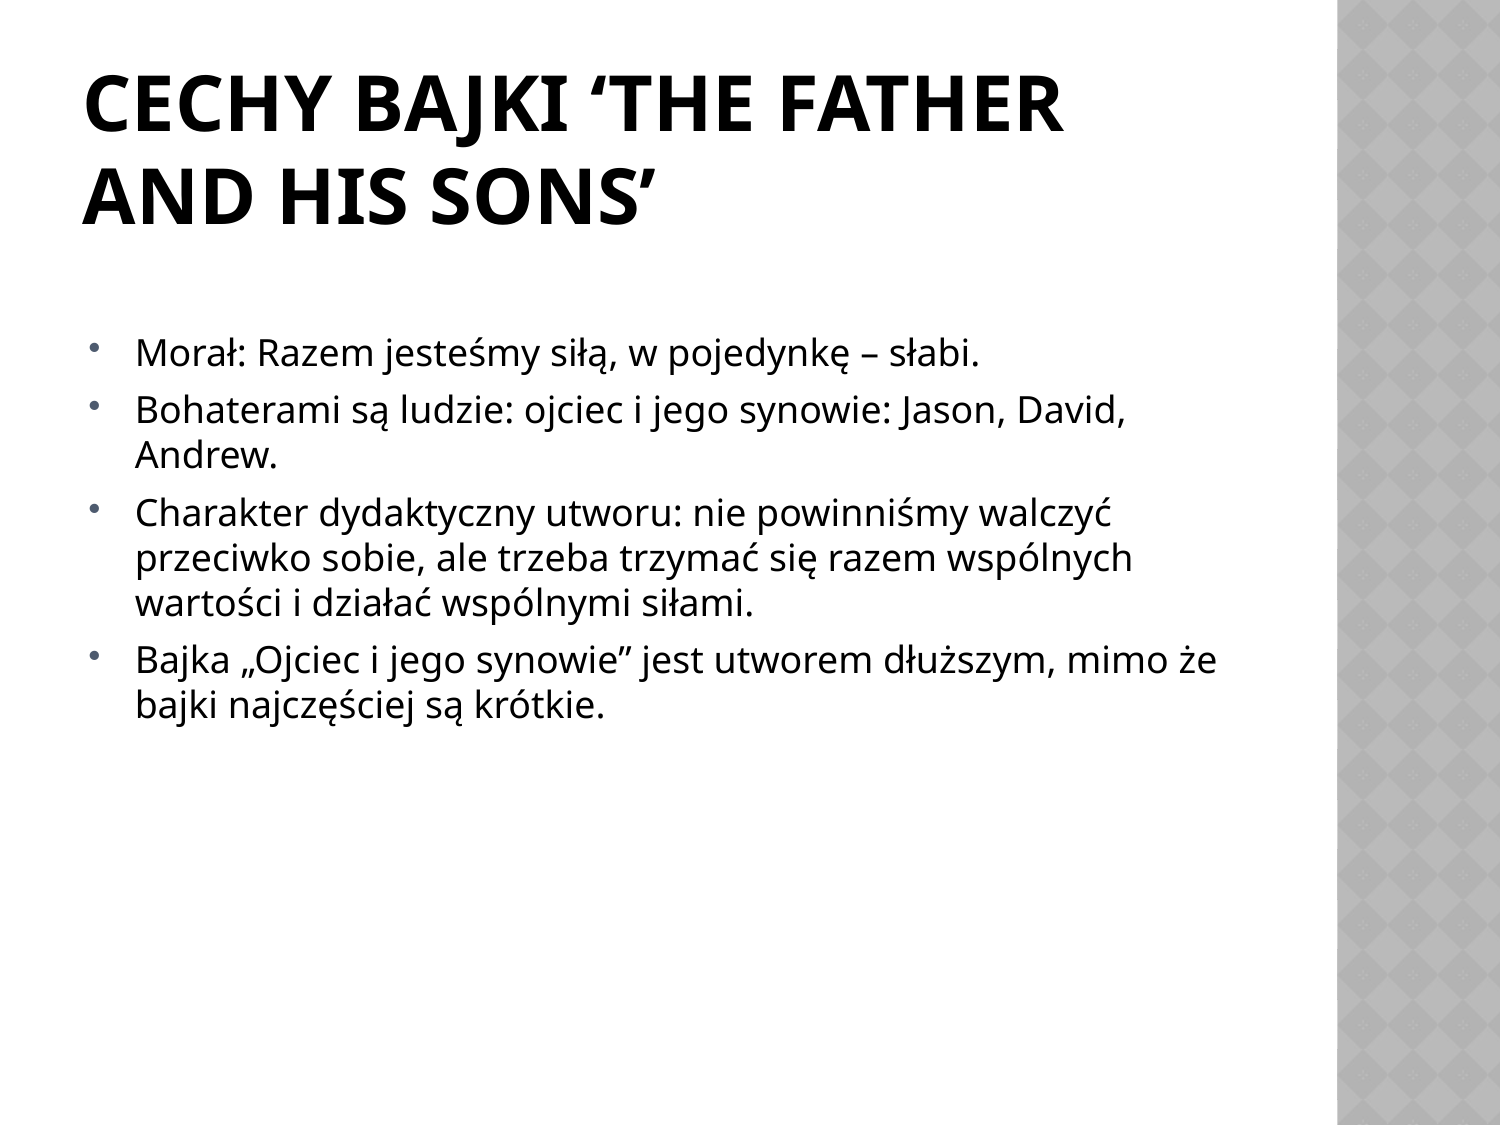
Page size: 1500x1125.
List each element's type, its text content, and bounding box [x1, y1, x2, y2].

title Cechy bajki ‘The father and his sons’ [75, 52, 1263, 240]
list Morał: Razem jesteśmy siłą, w pojedynkę – słabi. Bohaterami są ludzie: ojciec i jego synowie: Jason, David, Andrew. Charakter dydaktyczny utworu: nie powinniśmy walczyć przeciwko sobie, ale trzeba trzymać się razem wspólnych wartości i działać wspólnymi siłami. Bajka „Ojciec i jego synowie” jest utworem dłuższym, mimo że bajki najczęściej są krótkie. [75, 264, 1263, 1059]
